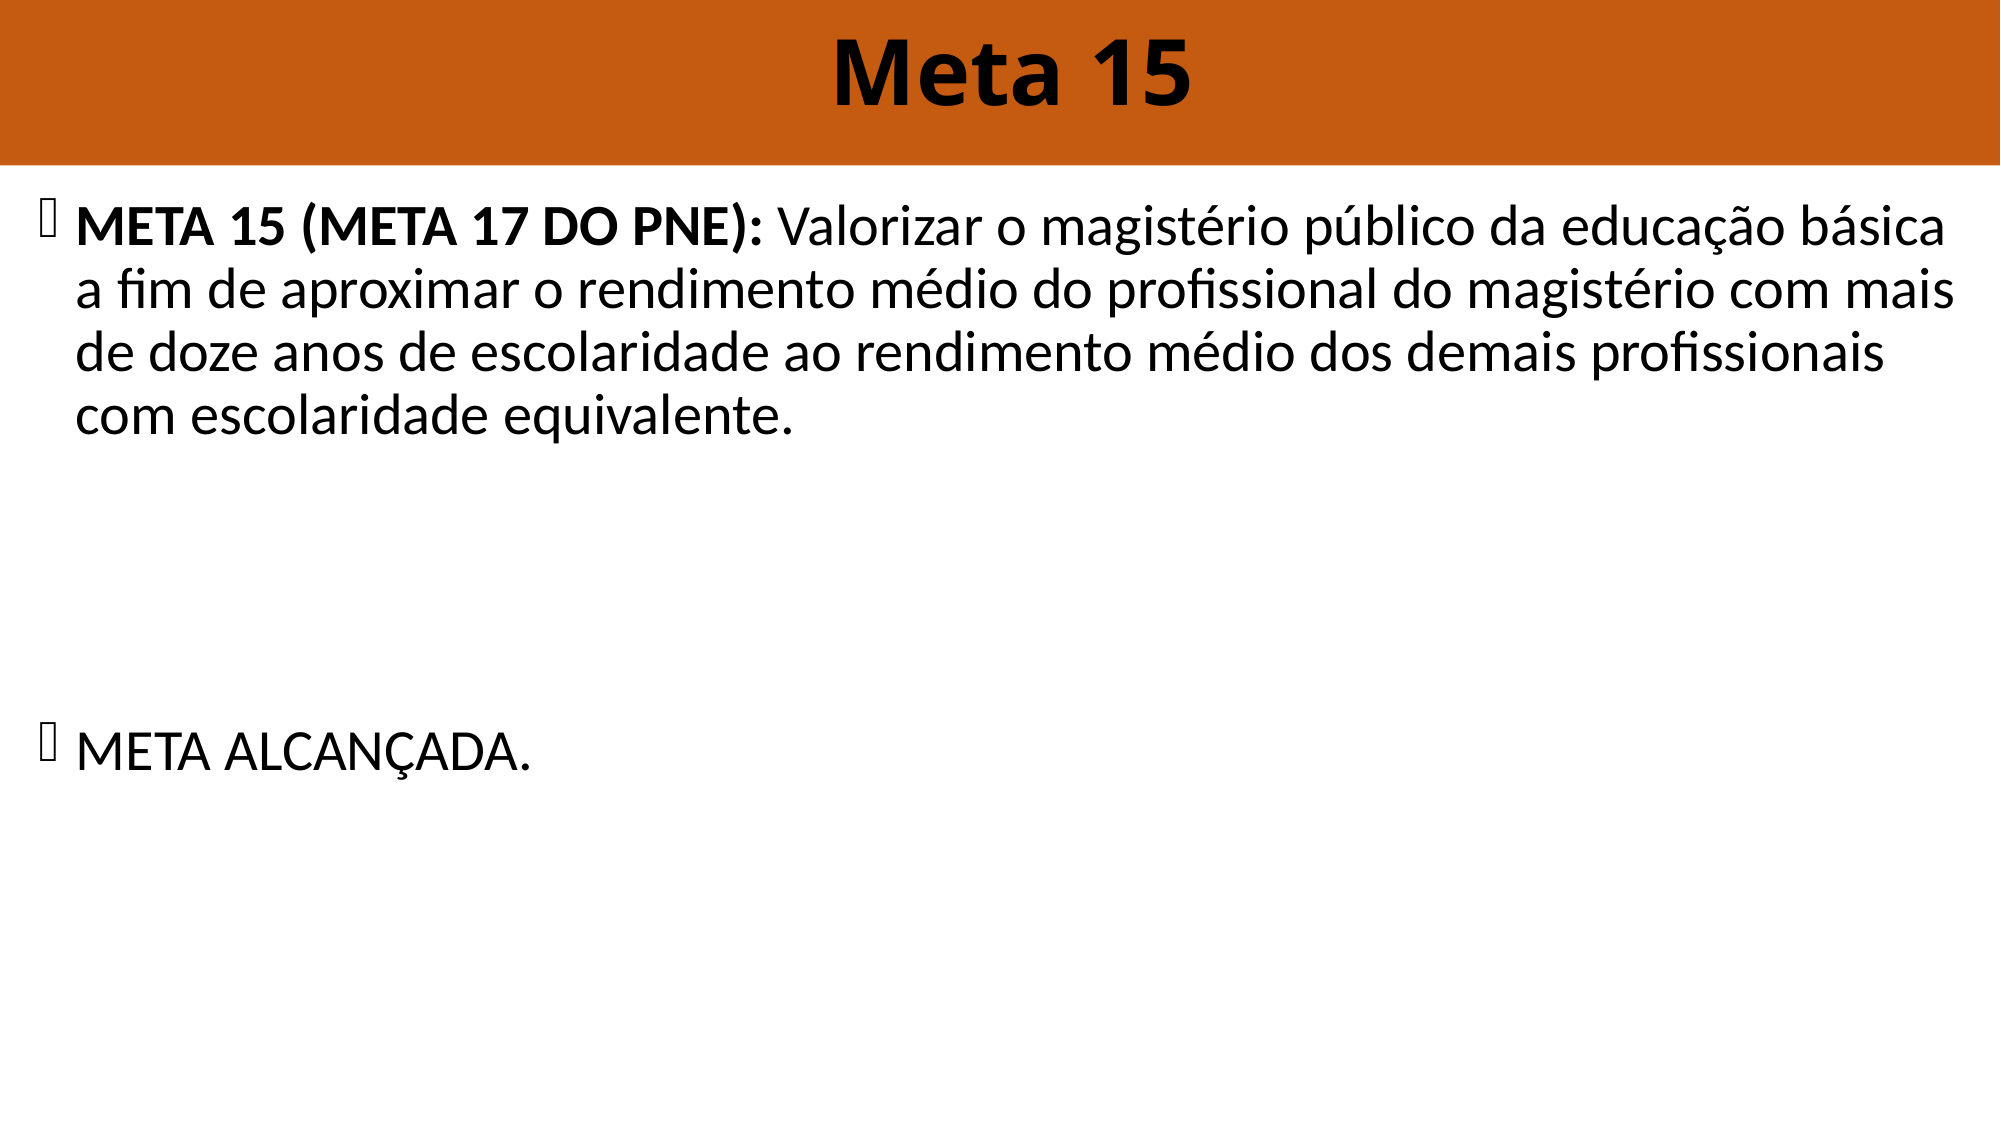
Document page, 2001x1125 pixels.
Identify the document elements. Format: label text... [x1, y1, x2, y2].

list META 15 (META 17 DO PNE): Valorizar o magistério público da educação básica a fim de aproximar o rendimento médio do profissional do magistério com mais de doze anos de escolaridade ao rendimento médio dos demais profissionais com escolaridade equivalente. META ALCANÇADA. [23, 188, 1974, 1014]
title Meta 15 [0, 0, 2000, 166]
